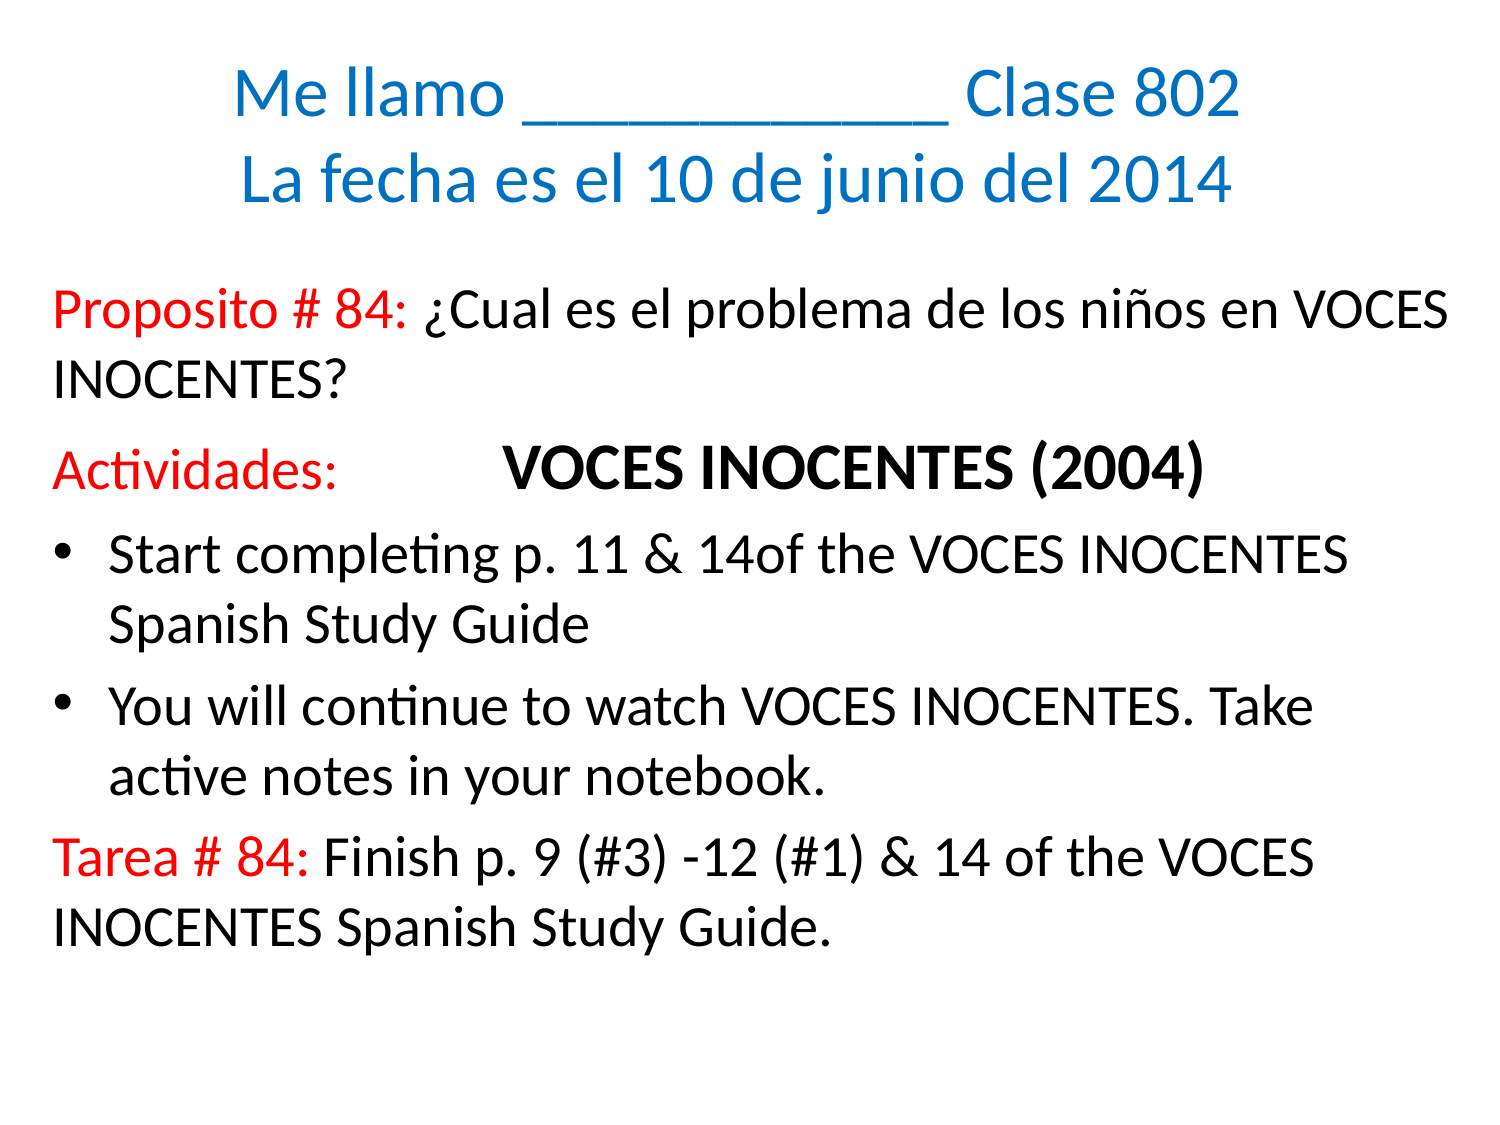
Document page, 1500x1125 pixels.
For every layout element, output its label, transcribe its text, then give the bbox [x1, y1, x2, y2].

title Me llamo ____________ Clase 802 La fecha es el 10 de junio del 2014 [62, 37, 1413, 225]
list Proposito # 84: ¿Cual es el problema de los niños en VOCES INOCENTES? Actividades: VOCES INOCENTES (2004) Start completing p. 11 & 14of the VOCES INOCENTES Spanish Study Guide You will continue to watch VOCES INOCENTES. Take active notes in your notebook. Tarea # 84: Finish p. 9 (#3) -12 (#1) & 14 of the VOCES INOCENTES Spanish Study Guide. [37, 262, 1475, 1025]
